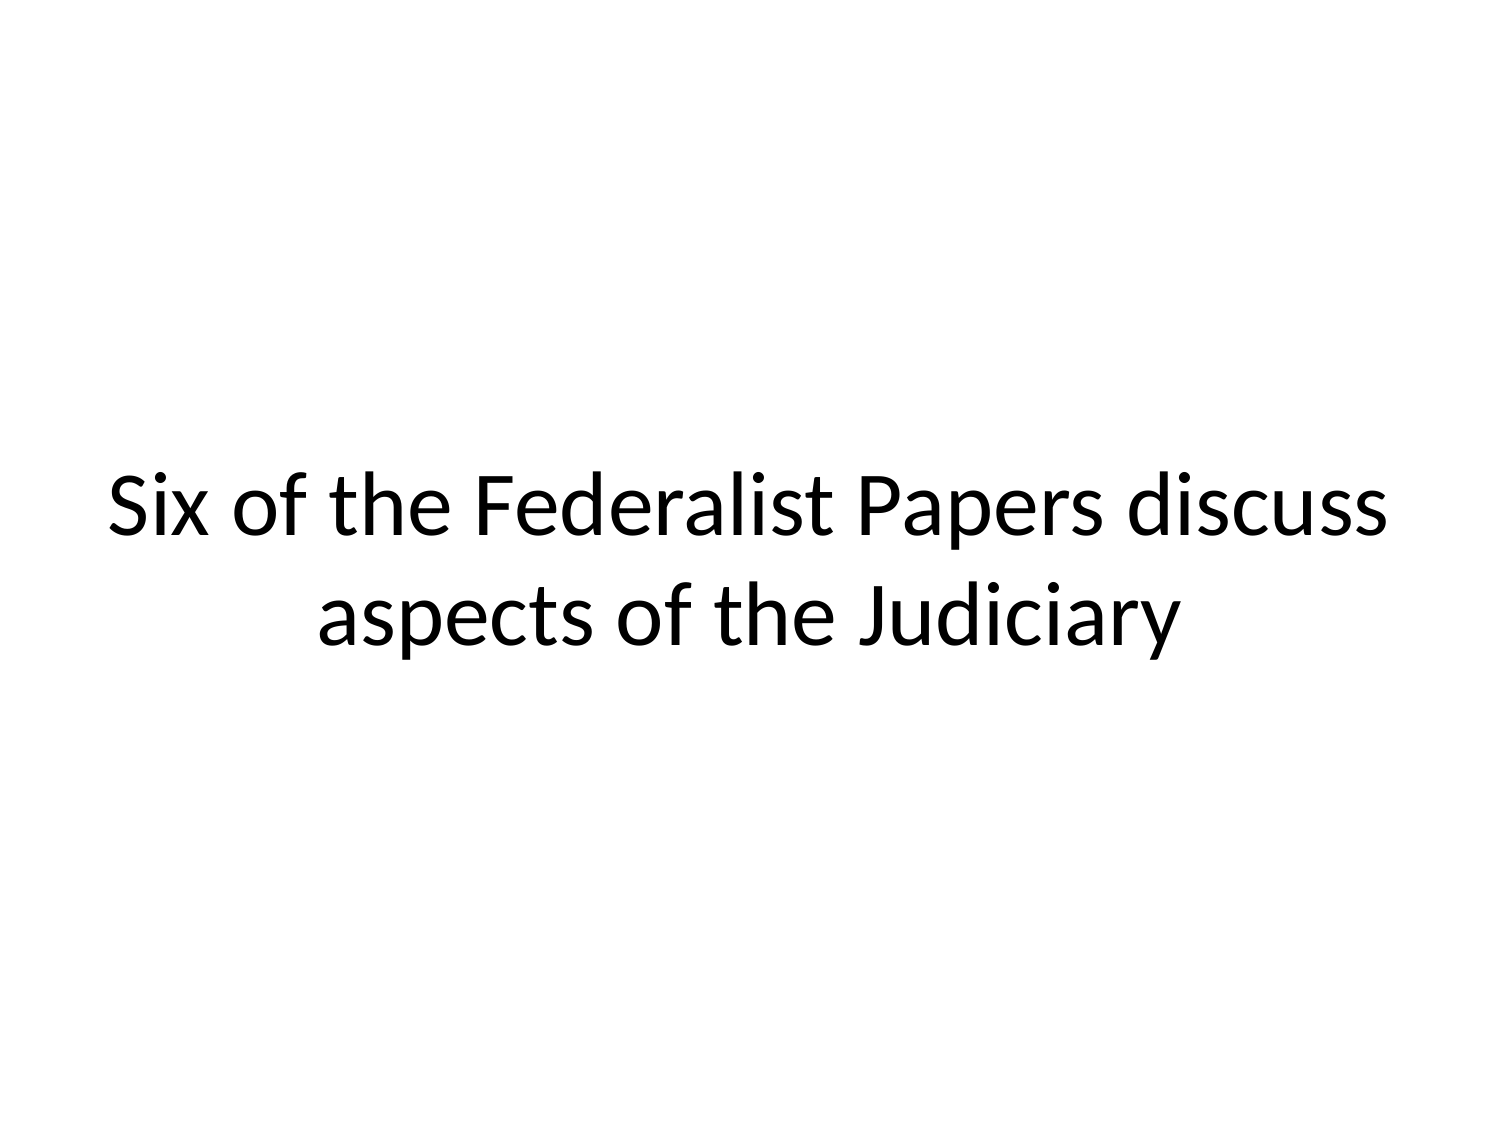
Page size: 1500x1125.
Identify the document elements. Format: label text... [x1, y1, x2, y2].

title Six of the Federalist Papers discuss aspects of the Judiciary [74, 44, 1426, 1063]
